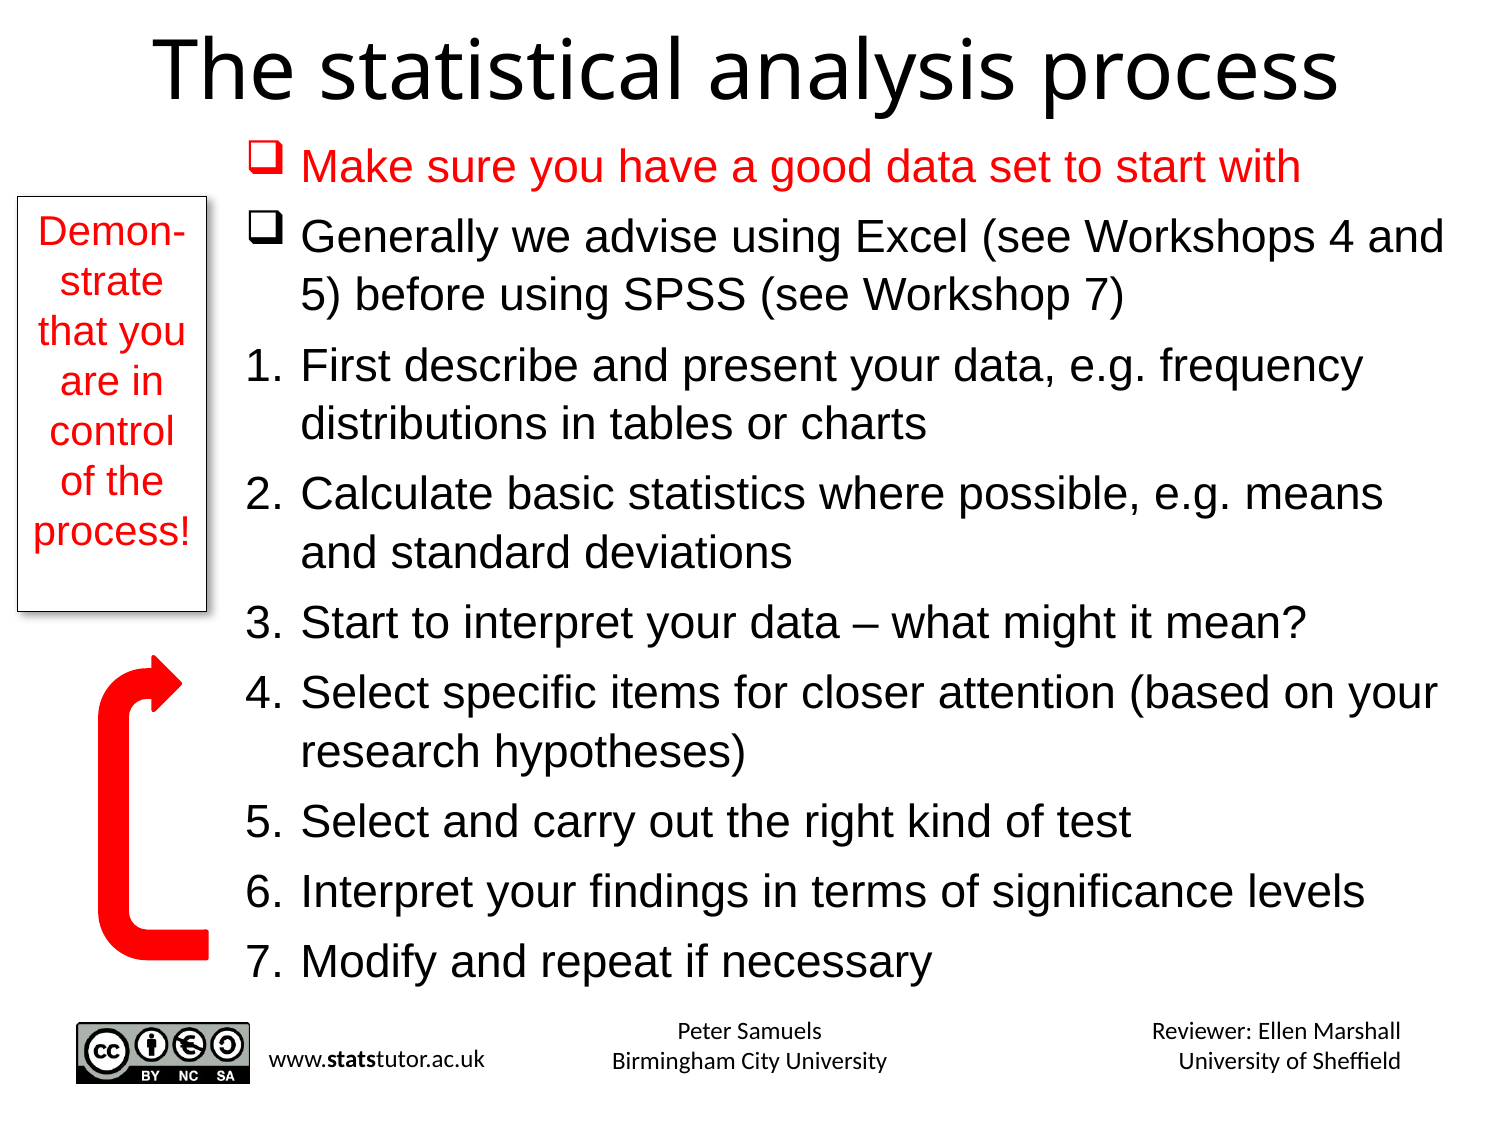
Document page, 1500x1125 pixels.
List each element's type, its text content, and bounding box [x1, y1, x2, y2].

text_box Reviewer: Ellen Marshall University of Sheffield [1038, 1007, 1417, 1083]
list Make sure you have a good data set to start with Generally we advise using Excel (see Workshops 4 and 5) before using SPSS (see Workshop 7) First describe and present your data, e.g. frequency distributions in tables or charts Calculate basic statistics where possible, e.g. means and standard deviations Start to interpret your data – what might it mean? Select specific items for closer attention (based on your research hypotheses) Select and carry out the right kind of test Interpret your findings in terms of significance levels Modify and repeat if necessary [230, 125, 1471, 1000]
text_box www.statstutor.ac.uk [254, 1035, 538, 1080]
picture [76, 1022, 251, 1084]
text_box Demon-strate that you are in control of the process! [17, 196, 207, 612]
text_box Peter Samuels Birmingham City University [549, 1007, 951, 1083]
title The statistical analysis process [5, 19, 1489, 126]
text_box [98, 655, 209, 961]
